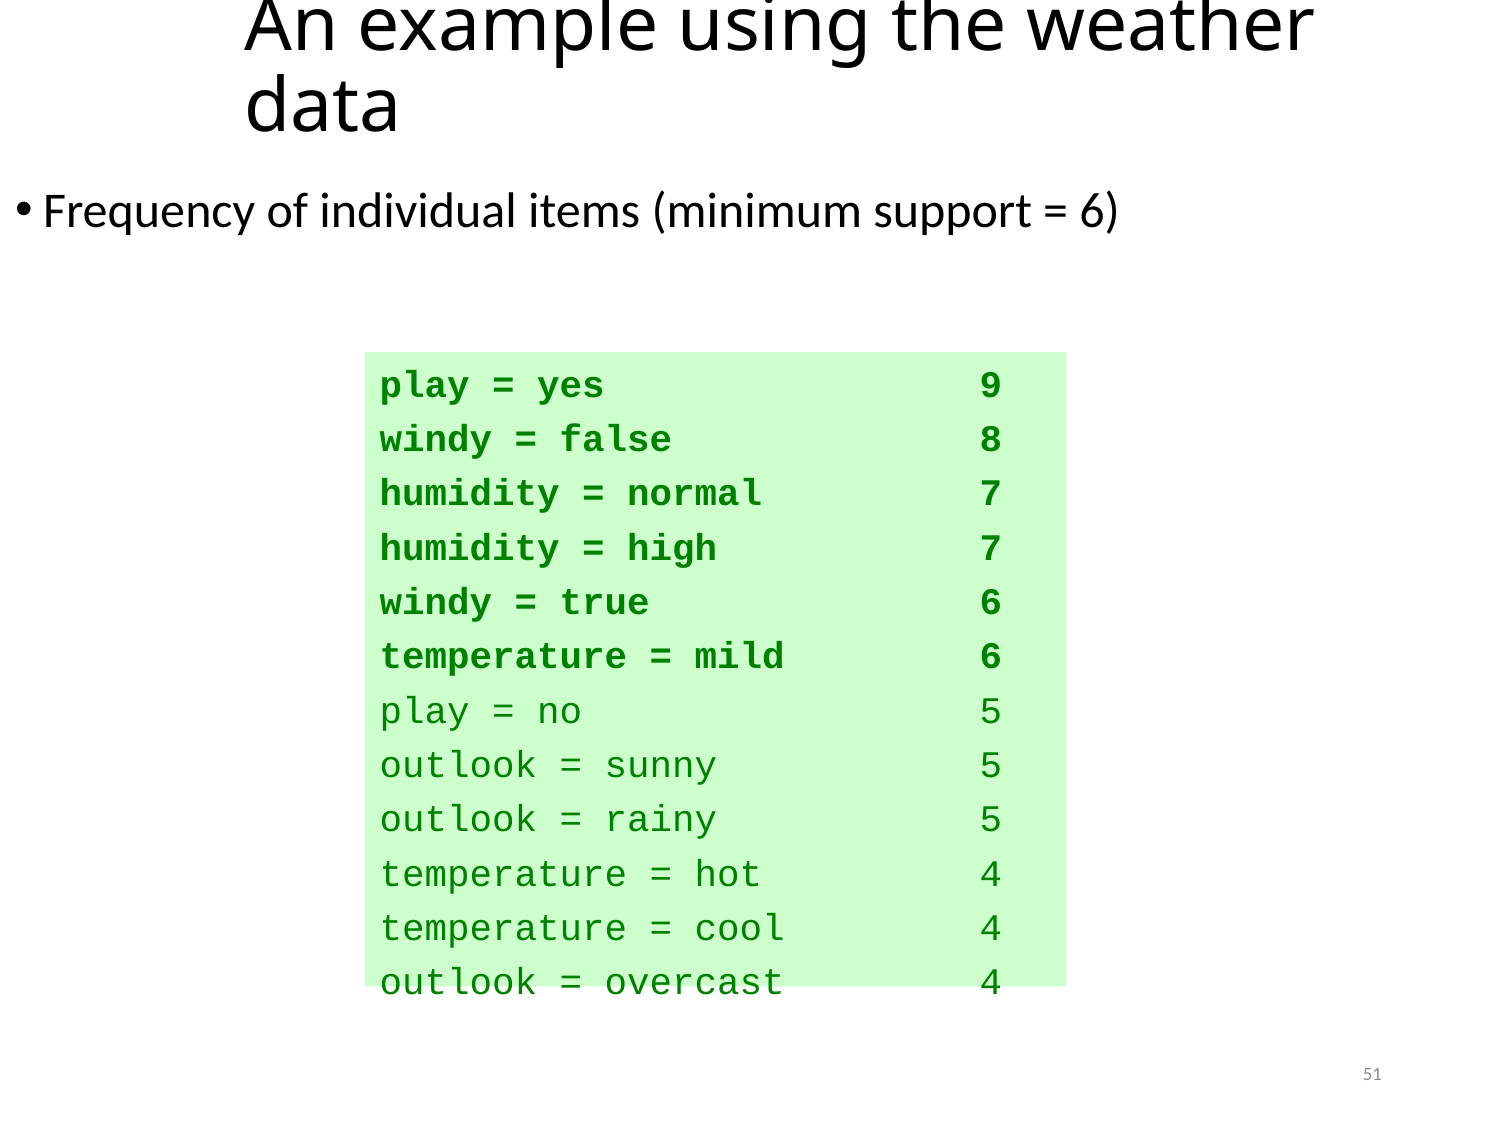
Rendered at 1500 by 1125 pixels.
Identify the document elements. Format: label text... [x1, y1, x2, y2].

slide_number 51 [1059, 1042, 1397, 1103]
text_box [364, 351, 1067, 987]
title An example using the weather data [229, 0, 1397, 161]
list Frequency of individual items (minimum support = 6) [0, 177, 1350, 349]
